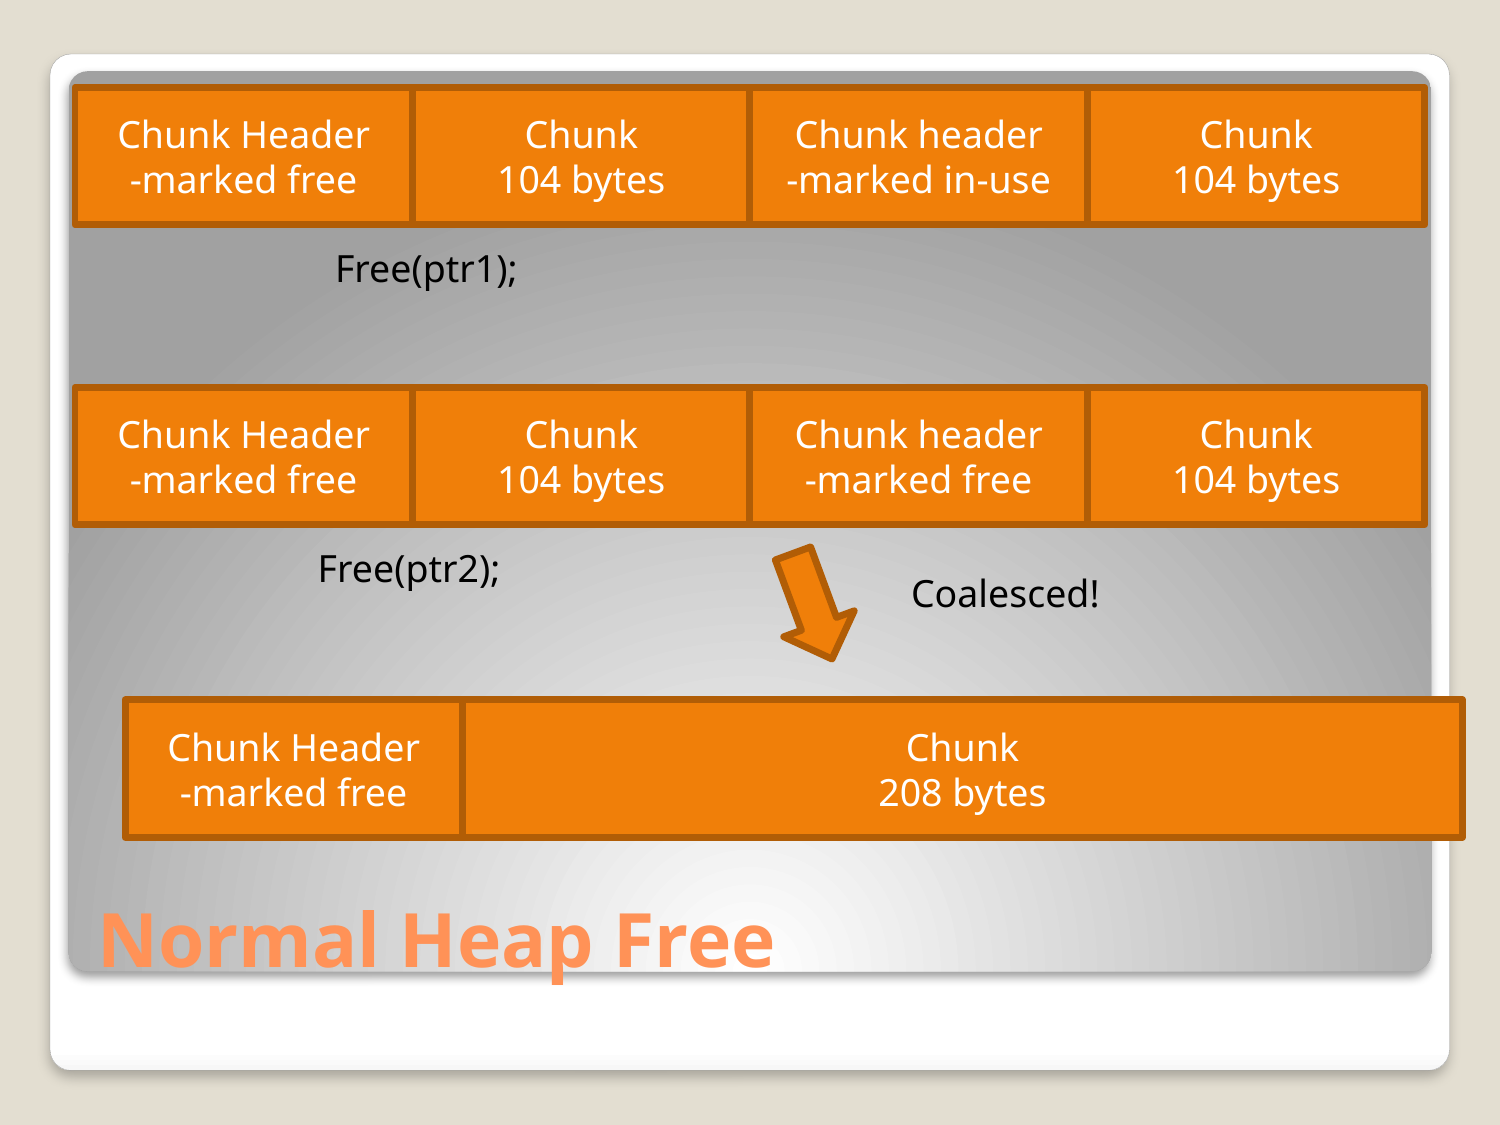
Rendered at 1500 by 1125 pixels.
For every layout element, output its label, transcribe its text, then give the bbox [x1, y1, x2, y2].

title Normal Heap Free [82, 817, 1425, 990]
text_box Chunk Header -marked free [122, 696, 460, 841]
text_box Chunk Header -marked free [72, 84, 410, 228]
text_box Chunk 104 bytes [409, 384, 753, 528]
text_box Chunk Header -marked free [72, 384, 410, 528]
text_box Chunk 208 bytes [459, 696, 1466, 841]
text_box Free(ptr2); [302, 537, 516, 598]
text_box Coalesced! [896, 562, 1115, 623]
text_box Chunk header -marked free [753, 384, 1091, 528]
text_box [772, 543, 858, 663]
text_box Free(ptr1); [320, 237, 533, 343]
text_box Chunk 104 bytes [409, 84, 753, 228]
text_box Chunk 104 bytes [1090, 384, 1428, 528]
text_box Chunk header -marked in-use [753, 84, 1091, 228]
text_box Chunk 104 bytes [1090, 84, 1428, 228]
